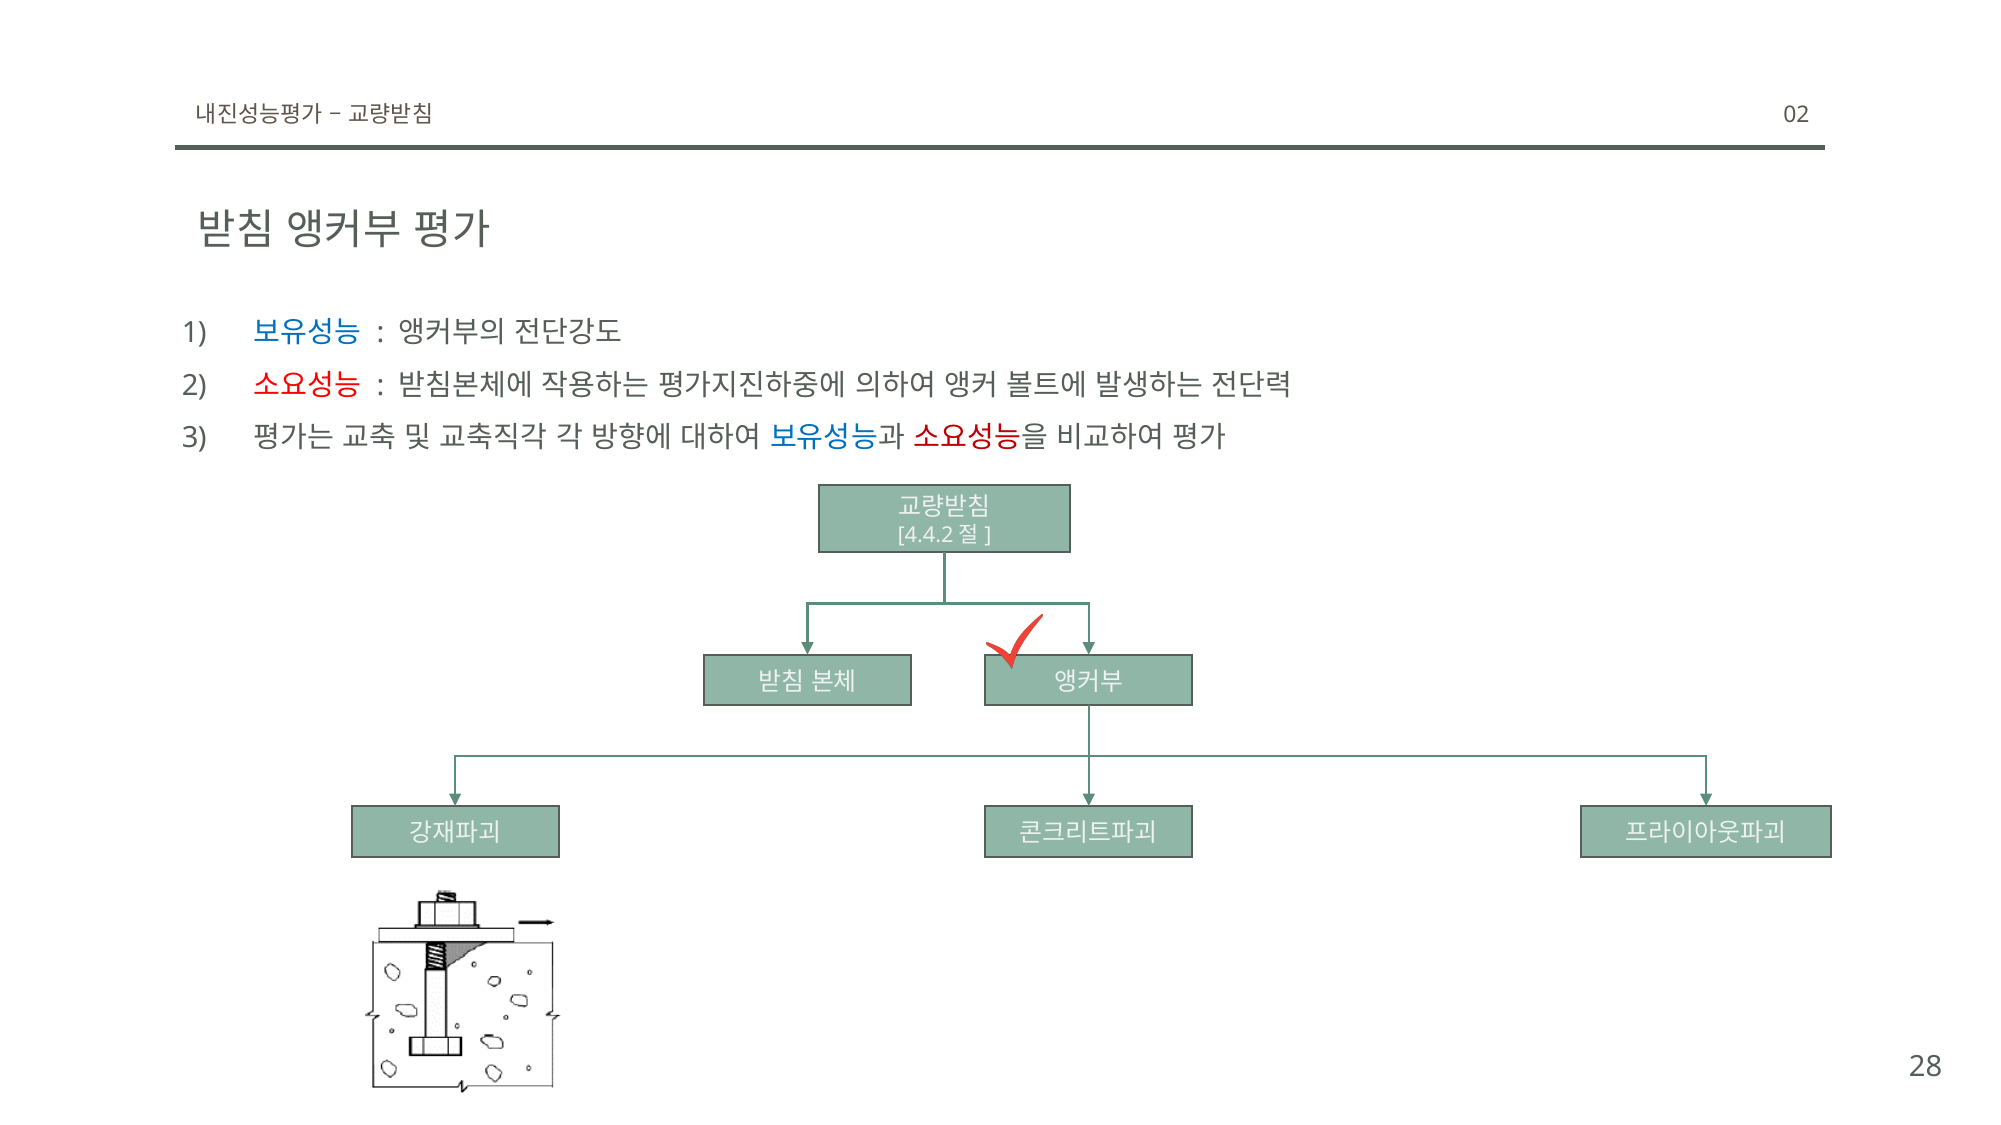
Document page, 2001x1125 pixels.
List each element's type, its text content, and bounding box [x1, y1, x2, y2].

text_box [1347, 446, 1448, 1065]
text_box 28 [1894, 1039, 1958, 1090]
picture [986, 614, 1043, 669]
text_box 교량받침 [4.4.2절] [823, 484, 1071, 553]
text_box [167, 91, 1825, 135]
picture [341, 883, 569, 1101]
text_box 강재파괴 [351, 805, 560, 858]
text_box 받침 본체 [703, 654, 721, 706]
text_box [965, 531, 1068, 676]
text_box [721, 438, 823, 1073]
text_box 받침 앵커부 평가 [182, 195, 506, 260]
text_box 앵커부 [984, 654, 1193, 706]
text_box 프라이아웃파괴 [1580, 805, 1832, 858]
text_box 콘크리트파괴 [984, 805, 1193, 858]
text_box 보유성능 : 앵커부의 전단강도 소요성능 : 받침본체에 작용하는 평가지진하중에 의하여 앵커 볼트에 발생하는 전단력 평가는 교축 및 교축직각 각 방향에 대하여 보유성능과 소요성능을 비교하여 평가 [167, 288, 1825, 461]
text_box 받침 본체 [823, 654, 912, 706]
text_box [824, 534, 928, 672]
